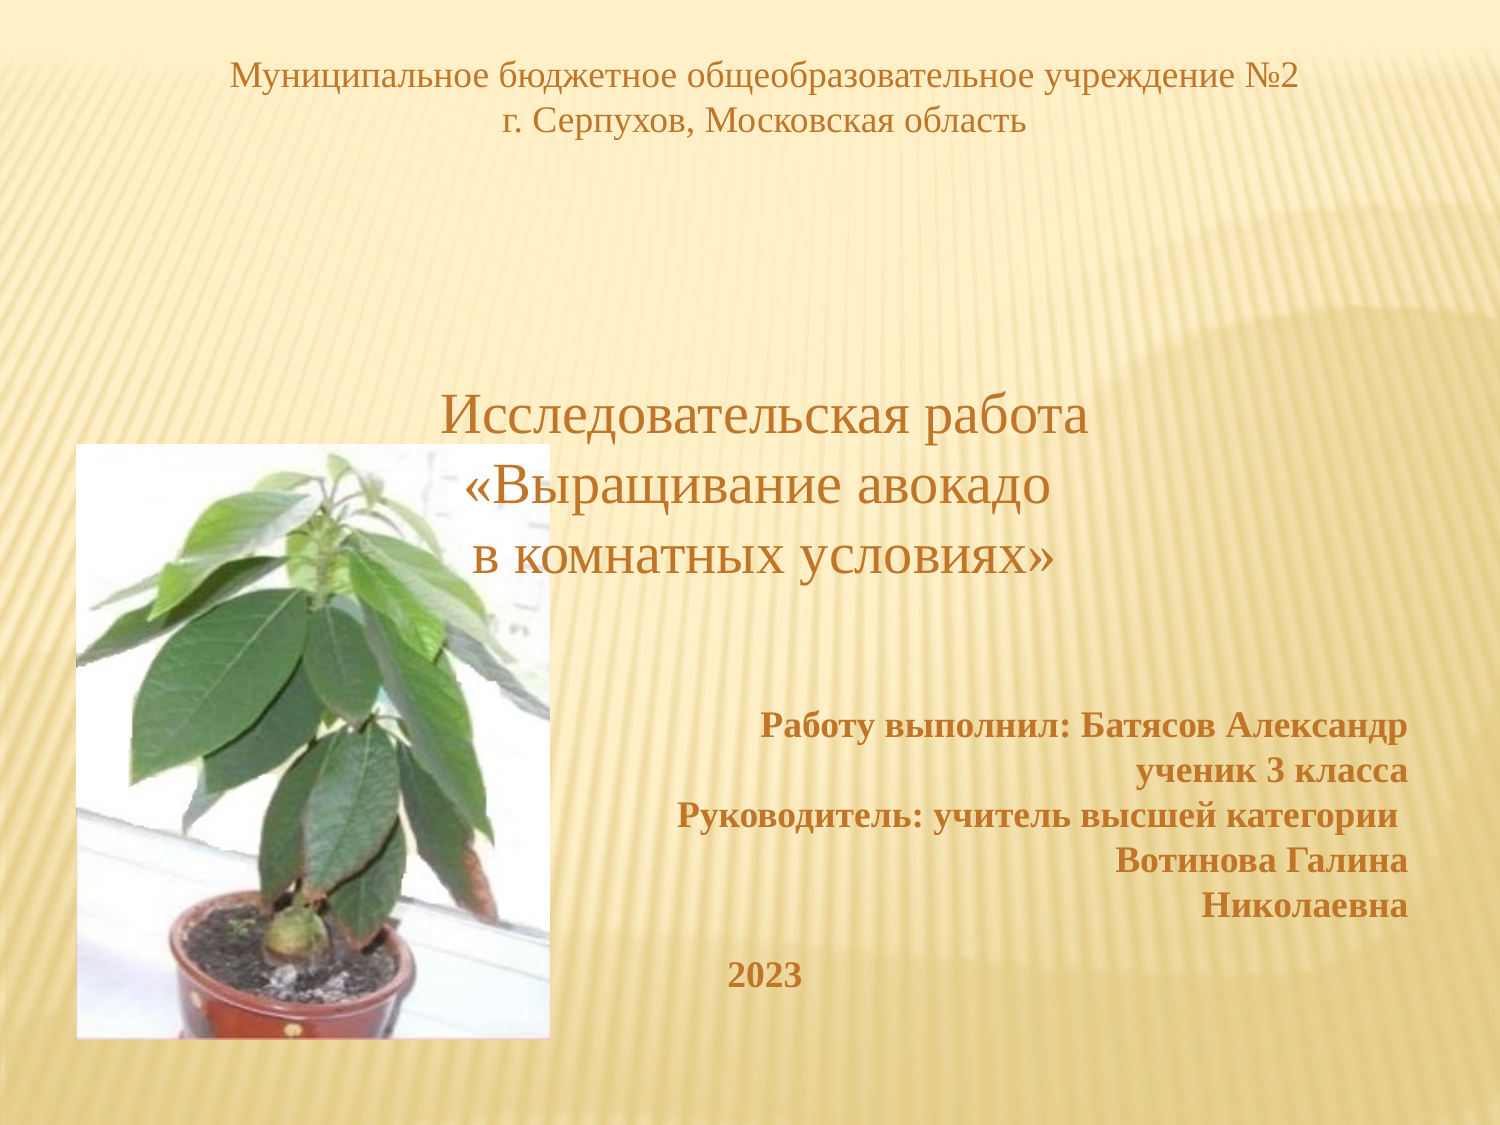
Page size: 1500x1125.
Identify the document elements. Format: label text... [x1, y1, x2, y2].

text_box Муниципальное бюджетное общеобразовательное учреждение №2 г. Серпухов, Московская область Исследовательская работа «Выращивание авокадо в комнатных условиях» Работу выполнил: Батясов Александр ученик 3 класса Руководитель: учитель высшей категории Вотинова Галина Николаевна 2023 [76, 42, 1424, 1028]
picture [76, 444, 550, 1040]
